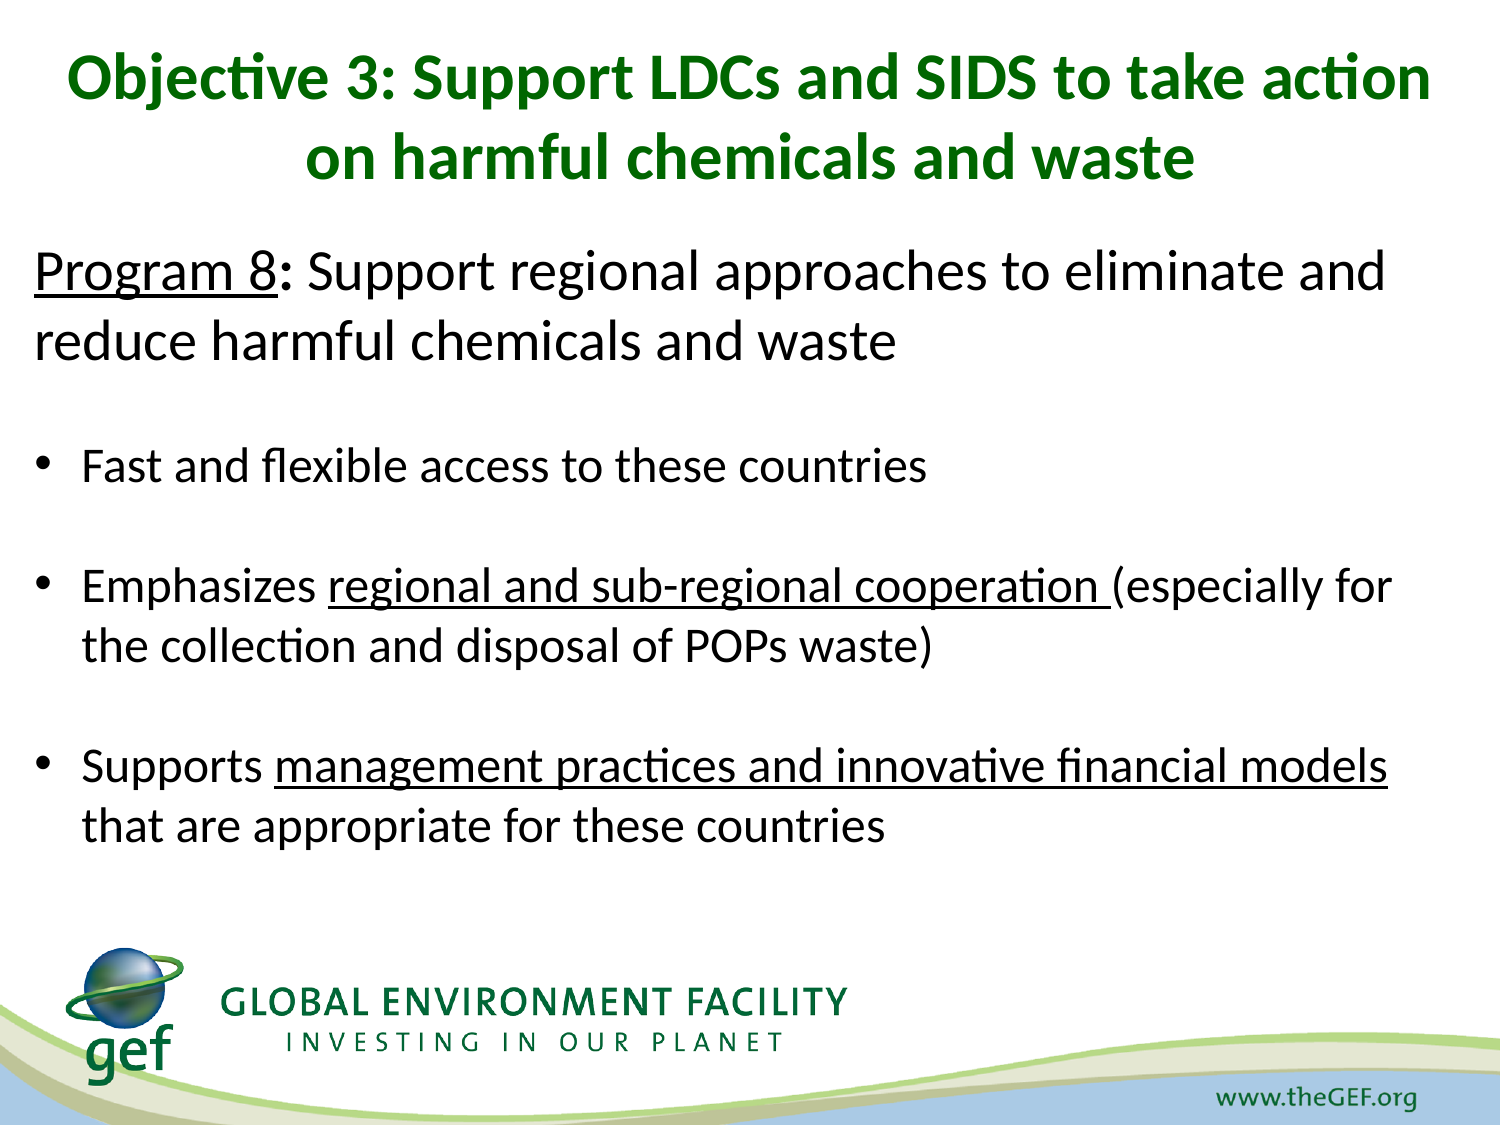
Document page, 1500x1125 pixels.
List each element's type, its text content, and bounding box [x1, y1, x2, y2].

title Objective 3: Support LDCs and SIDS to take action on harmful chemicals and waste [31, 37, 1470, 188]
picture [0, 920, 1500, 1125]
text_box Program 8: Support regional approaches to eliminate and reduce harmful chemicals and waste Fast and flexible access to these countries Emphasizes regional and sub-regional cooperation (especially for the collection and disposal of POPs waste) Supports management practices and innovative financial models that are appropriate for these countries [19, 224, 1482, 920]
